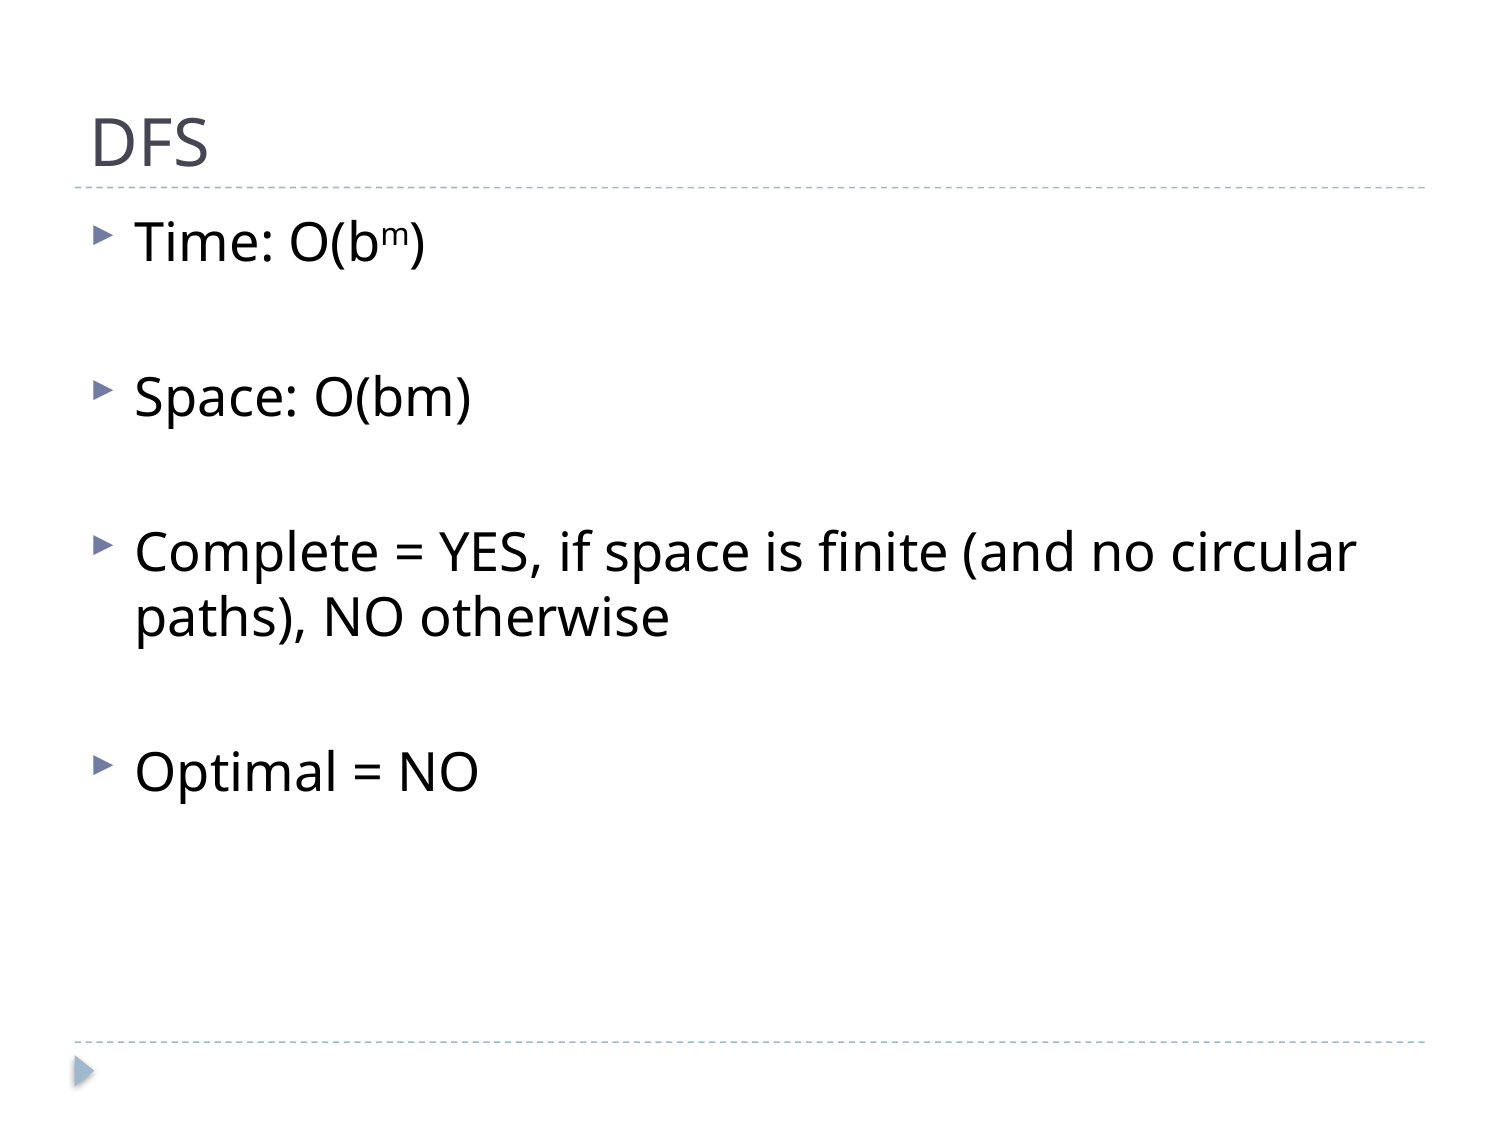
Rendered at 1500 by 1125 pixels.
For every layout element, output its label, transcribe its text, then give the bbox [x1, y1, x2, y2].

title DFS [75, 24, 1425, 188]
list Time: O(bm) Space: O(bm) Complete = YES, if space is finite (and no circular paths), NO otherwise Optimal = NO [75, 200, 1425, 1010]
